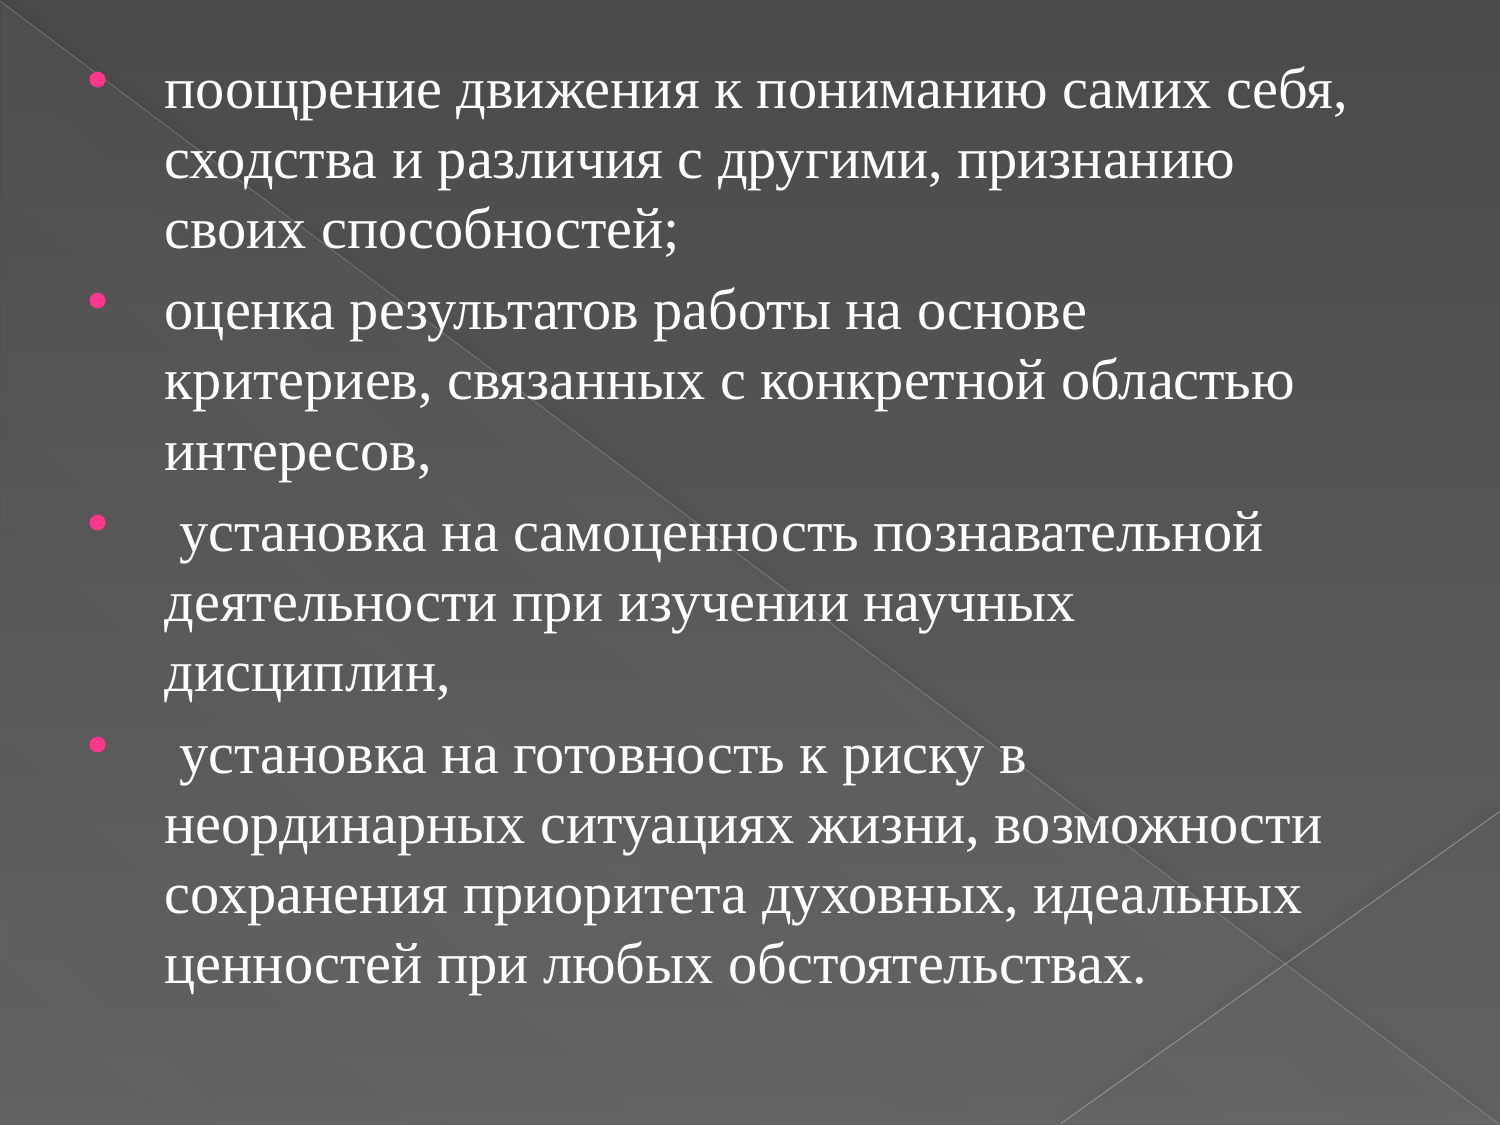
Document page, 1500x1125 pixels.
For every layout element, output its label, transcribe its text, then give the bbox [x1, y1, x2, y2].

list поощрение движения к пониманию самих себя, сходства и различия с другими, признанию своих способностей; оценка результатов работы на основе критериев, связанных с конкретной областью интересов, установка на самоценность познавательной деятельности при изучении научных дисциплин, установка на готовность к риску в неординарных ситуациях жизни, возможности сохранения приоритета духовных, идеальных ценностей при любых обстоятельствах. [75, 42, 1365, 1062]
